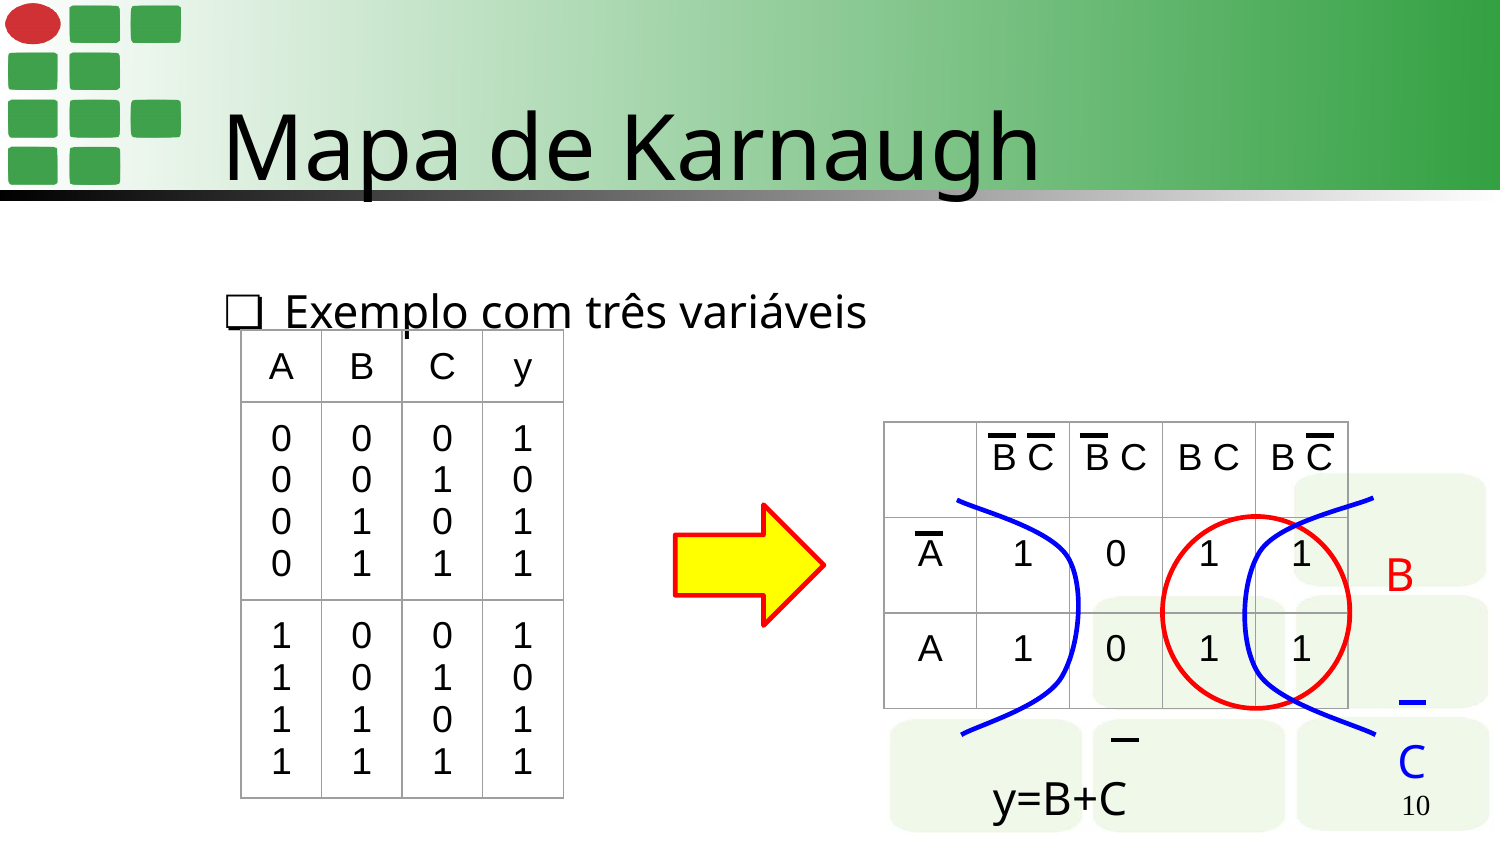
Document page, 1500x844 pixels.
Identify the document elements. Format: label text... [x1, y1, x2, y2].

table_cell 1 0 1 1 [483, 601, 563, 797]
text_box Exemplo com três variáveis [193, 248, 1469, 321]
table_cell 1 [1163, 630, 1240, 708]
table_cell 0 [1070, 614, 1162, 708]
text_box B [1369, 510, 1449, 590]
text_box y=B+C [977, 734, 1163, 814]
picture [803, 441, 1495, 835]
table_cell 1 [1278, 518, 1311, 525]
table_header B [322, 331, 401, 401]
table_header y [483, 331, 563, 401]
table_cell 0 0 1 1 [322, 403, 401, 599]
text_box Mapa de Karnaugh [206, 26, 1468, 207]
table_cell 0 0 1 1 [322, 601, 401, 797]
table_cell 0 1 0 1 [403, 403, 482, 599]
table_header C [403, 331, 482, 401]
text_box [1244, 497, 1376, 735]
text_box [675, 504, 824, 626]
table_cell 1 [1025, 664, 1069, 708]
table_cell 1 0 1 1 [483, 403, 563, 599]
table_cell A [885, 518, 958, 612]
table_cell 1 1 1 1 [242, 601, 321, 797]
table_header B C [1256, 423, 1347, 517]
table_cell 0 0 0 0 [242, 403, 321, 599]
table_header B C [1163, 423, 1255, 517]
table_cell 1 [1163, 518, 1234, 595]
table_header A [242, 331, 321, 401]
table_cell A [885, 614, 960, 708]
table_header B C [977, 423, 1069, 517]
picture [5, 3, 181, 185]
table_cell 1 [1008, 518, 1069, 557]
table_header B C [1070, 423, 1162, 517]
table_cell 0 1 0 1 [403, 601, 482, 797]
slide_number ‹#› [1081, 789, 1431, 844]
text_box C [1382, 697, 1461, 778]
text_box [956, 499, 1079, 735]
table_cell 1 [1272, 701, 1306, 708]
table_cell 0 [1070, 518, 1162, 612]
text_box [1162, 516, 1295, 709]
table_header [885, 423, 976, 517]
